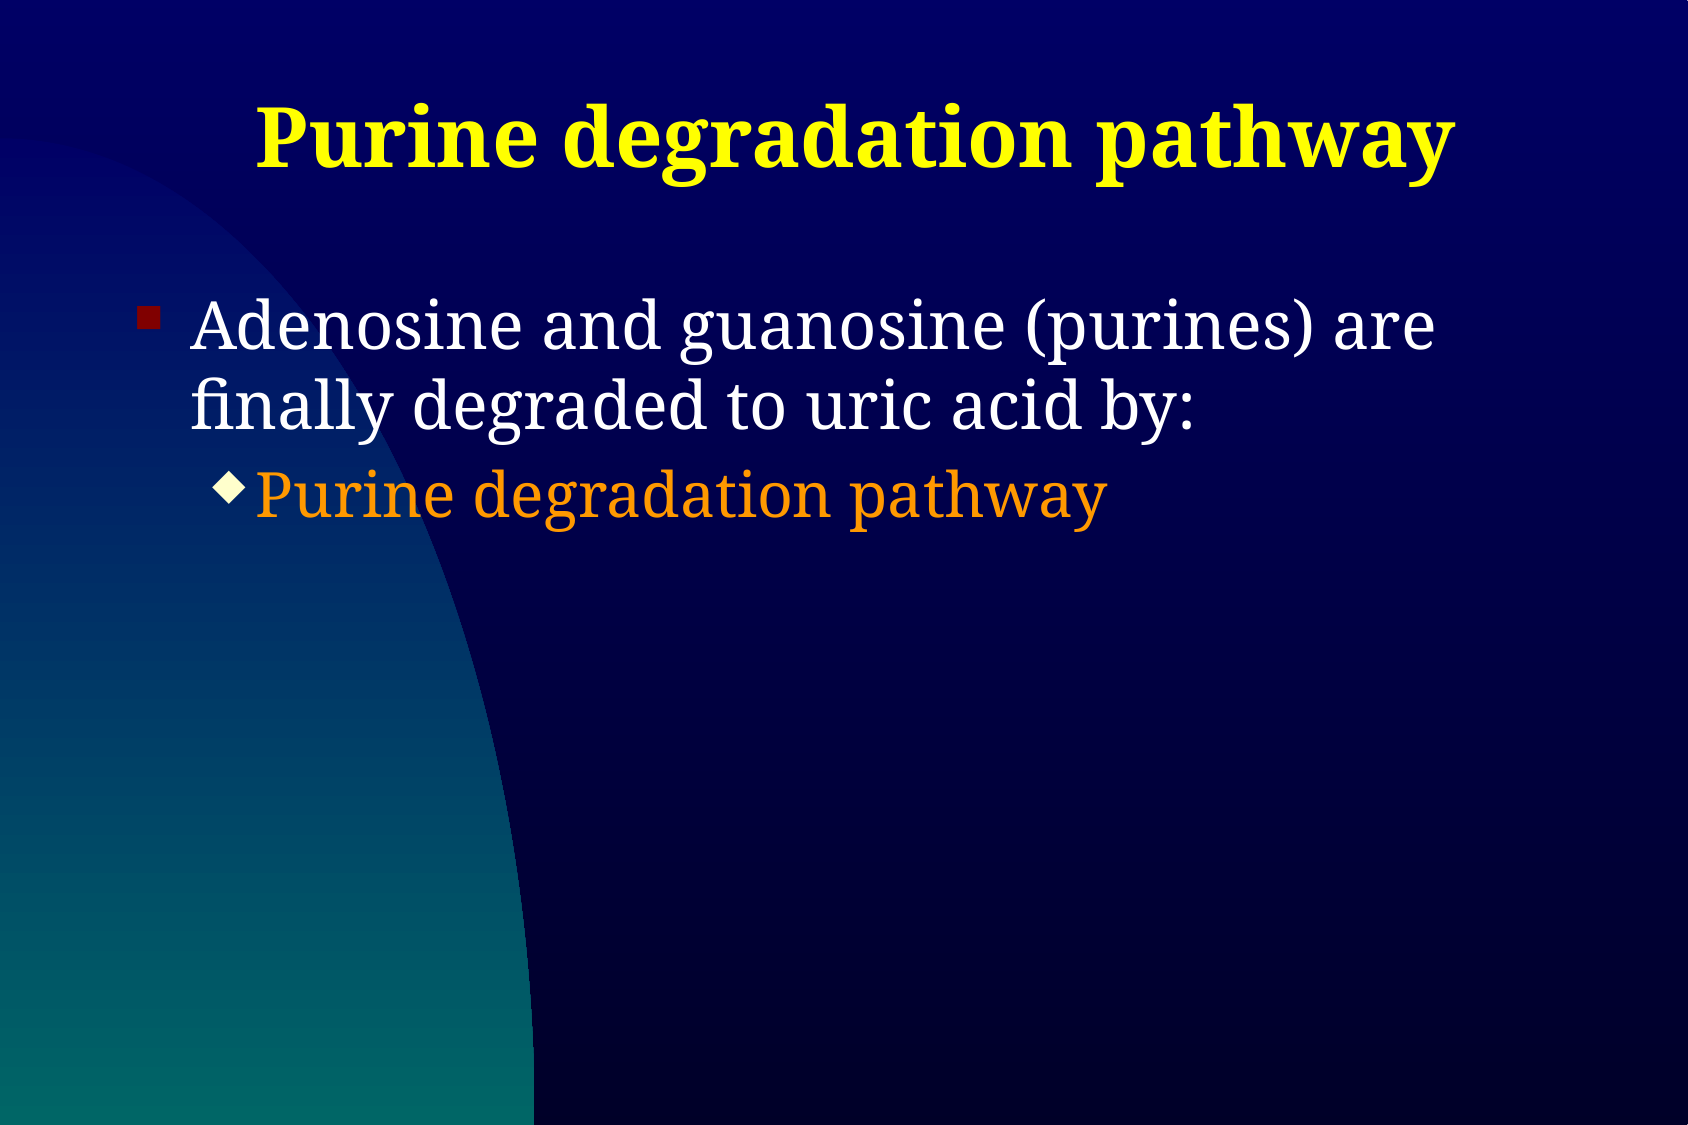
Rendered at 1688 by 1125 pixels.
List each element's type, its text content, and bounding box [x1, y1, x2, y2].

title Purine degradation pathway [181, 87, 1532, 205]
list Adenosine and guanosine (purines) are finally degraded to uric acid by: Purine degradation pathway [118, 275, 1550, 1000]
